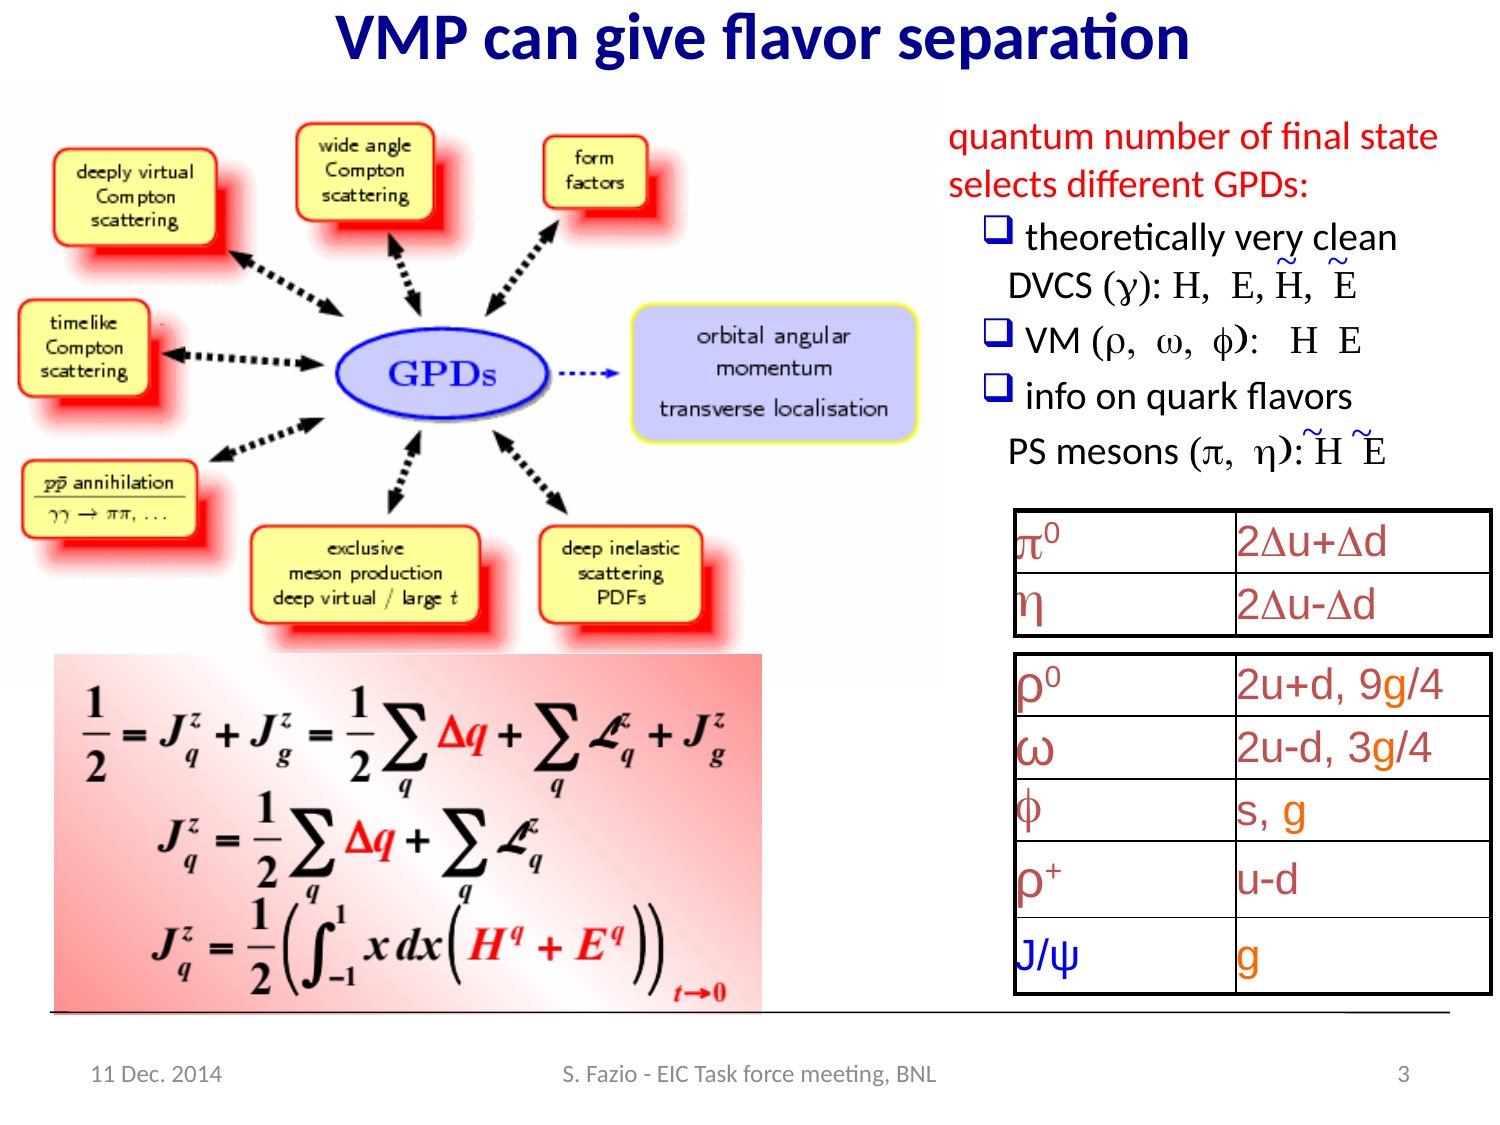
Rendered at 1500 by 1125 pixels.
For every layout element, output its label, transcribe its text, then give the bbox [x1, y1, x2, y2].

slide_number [75, 1042, 425, 1103]
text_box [52, 653, 763, 1017]
text_box VMP can give flavor separation [320, 0, 1207, 81]
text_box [963, 203, 1416, 488]
text_box quantum number of final state selects different GPDs: [941, 102, 1500, 214]
table_header 2u+d, 9g/4 [1237, 656, 1489, 715]
picture [0, 80, 938, 688]
table_cell s, g [1237, 780, 1489, 840]
table_cell f [1017, 780, 1235, 840]
footer S. Fazio - EIC Task force meeting, BNL [512, 1042, 988, 1103]
table_cell J/ψ [1017, 918, 1235, 992]
table_cell 2u-d, 3g/4 [1237, 717, 1489, 778]
table_header 2Du+Dd [1237, 513, 1489, 572]
table_cell u-d [1237, 842, 1489, 917]
table_cell g [1237, 918, 1489, 992]
table_cell 2Du-Dd [1237, 574, 1489, 634]
table_cell ρ+ [1017, 842, 1235, 917]
slide_number 3 [1074, 1042, 1425, 1103]
table_header p0 [1017, 513, 1235, 572]
table_cell ω [1017, 717, 1235, 778]
table_header ρ0 [1017, 656, 1235, 715]
table_cell h [1017, 574, 1235, 634]
